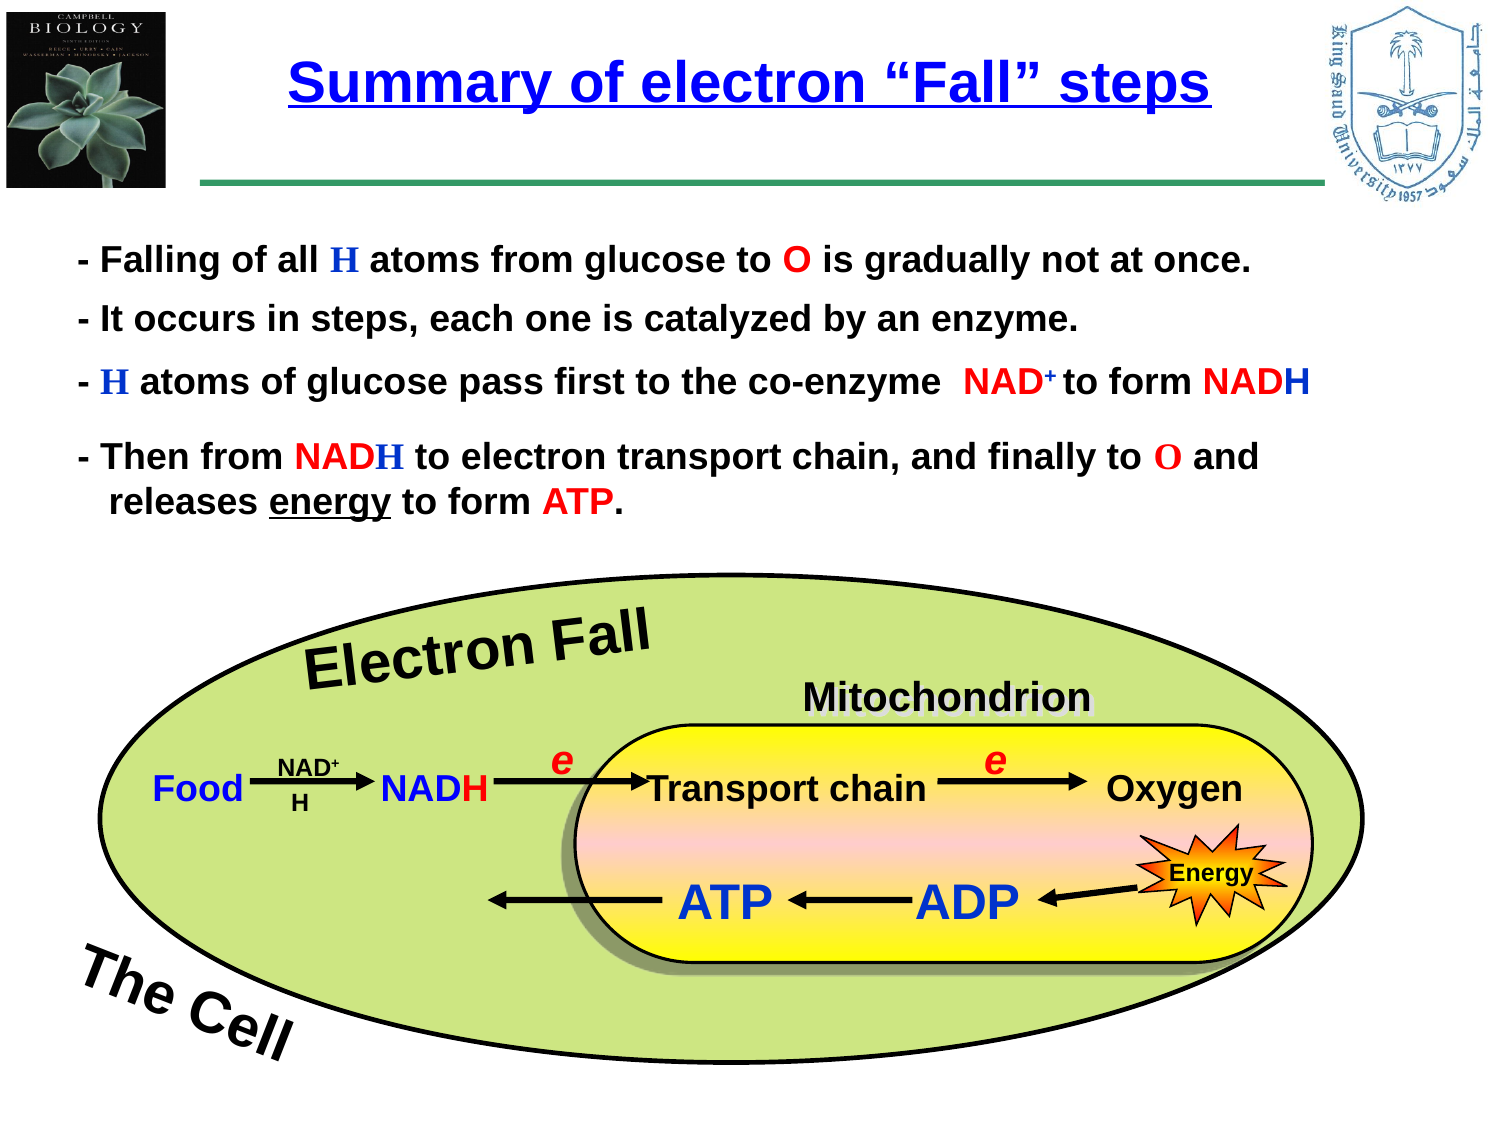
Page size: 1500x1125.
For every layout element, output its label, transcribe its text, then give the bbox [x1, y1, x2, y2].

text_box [487, 862, 913, 938]
text_box - Falling of all H atoms from glucose to O is gradually not at once. [62, 227, 1275, 288]
text_box - Then from NADH to electron transport chain, and finally to O and releases energy to form ATP. [62, 424, 1288, 530]
text_box - It occurs in steps, each one is catalyzed by an enzyme. [62, 286, 1138, 347]
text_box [56, 574, 1363, 1063]
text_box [574, 662, 1313, 963]
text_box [137, 724, 1288, 825]
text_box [913, 862, 1138, 938]
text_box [5, 0, 1488, 209]
text_box - H atoms of glucose pass first to the co-enzyme NAD+ to form NADH [62, 349, 1363, 410]
